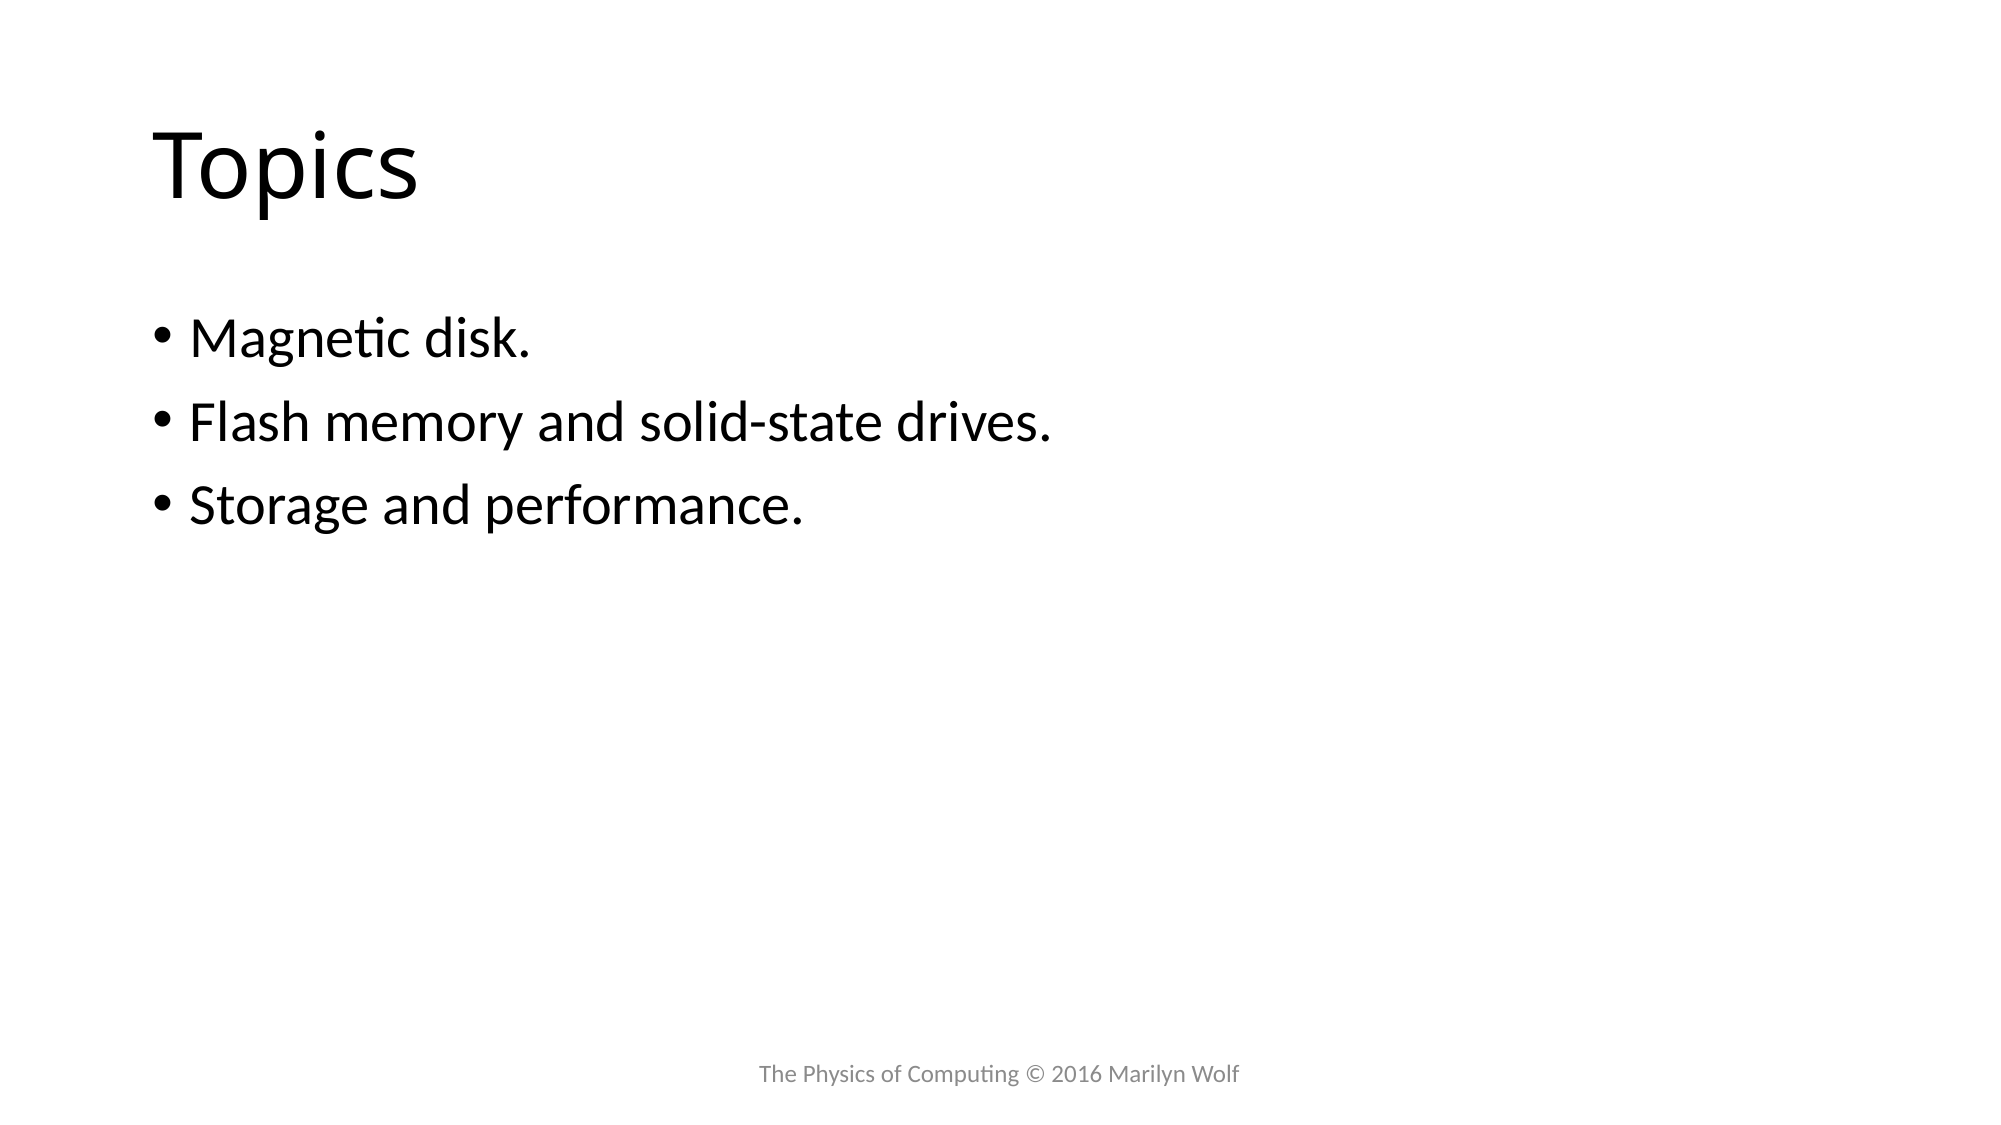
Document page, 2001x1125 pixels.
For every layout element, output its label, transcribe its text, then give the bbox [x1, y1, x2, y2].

list Magnetic disk. Flash memory and solid-state drives. Storage and performance. [137, 299, 1863, 1014]
footer The Physics of Computing © 2016 Marilyn Wolf [662, 1042, 1338, 1103]
title Topics [137, 59, 1863, 278]
